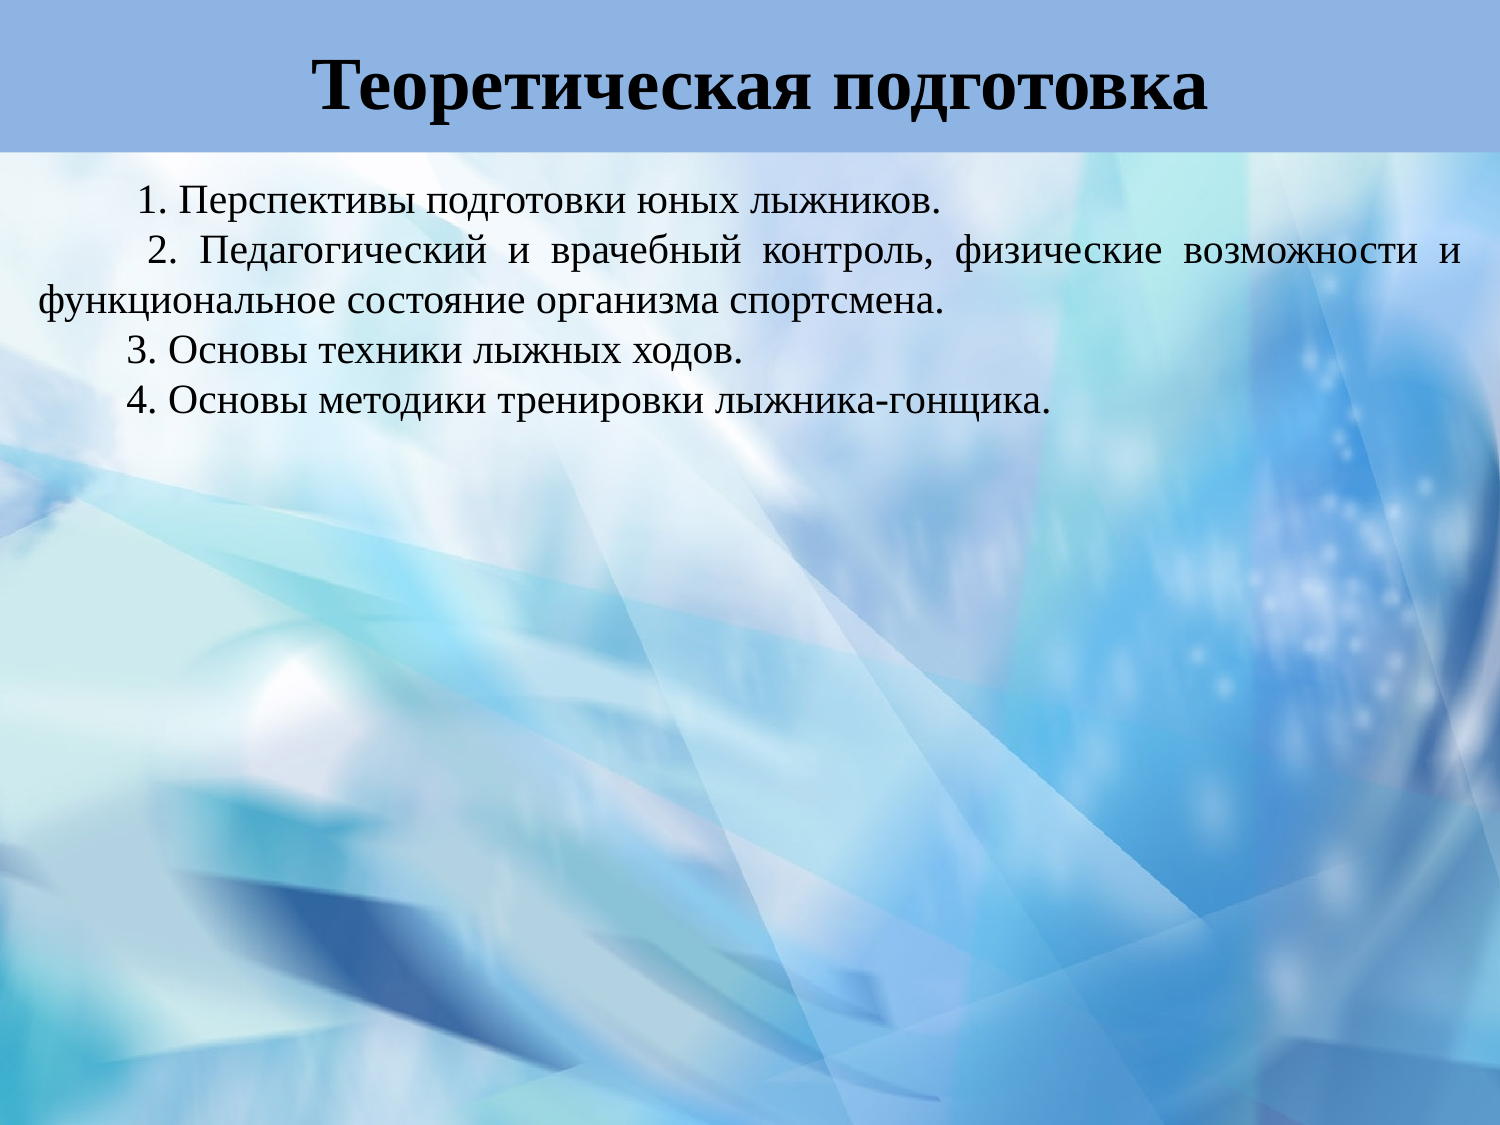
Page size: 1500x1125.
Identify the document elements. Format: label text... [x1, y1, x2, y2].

picture [0, 153, 1500, 1125]
subtitle 1. Перспективы подготовки юных лыжников. 2. Педагогический и врачебный контроль, физические возможности и функциональное состояние организма спортсмена. 3. Основы техники лыжных ходов. 4. Основы методики тренировки лыжника-гонщика. [23, 164, 1477, 1090]
title Теоретическая подготовка [0, 0, 1500, 153]
